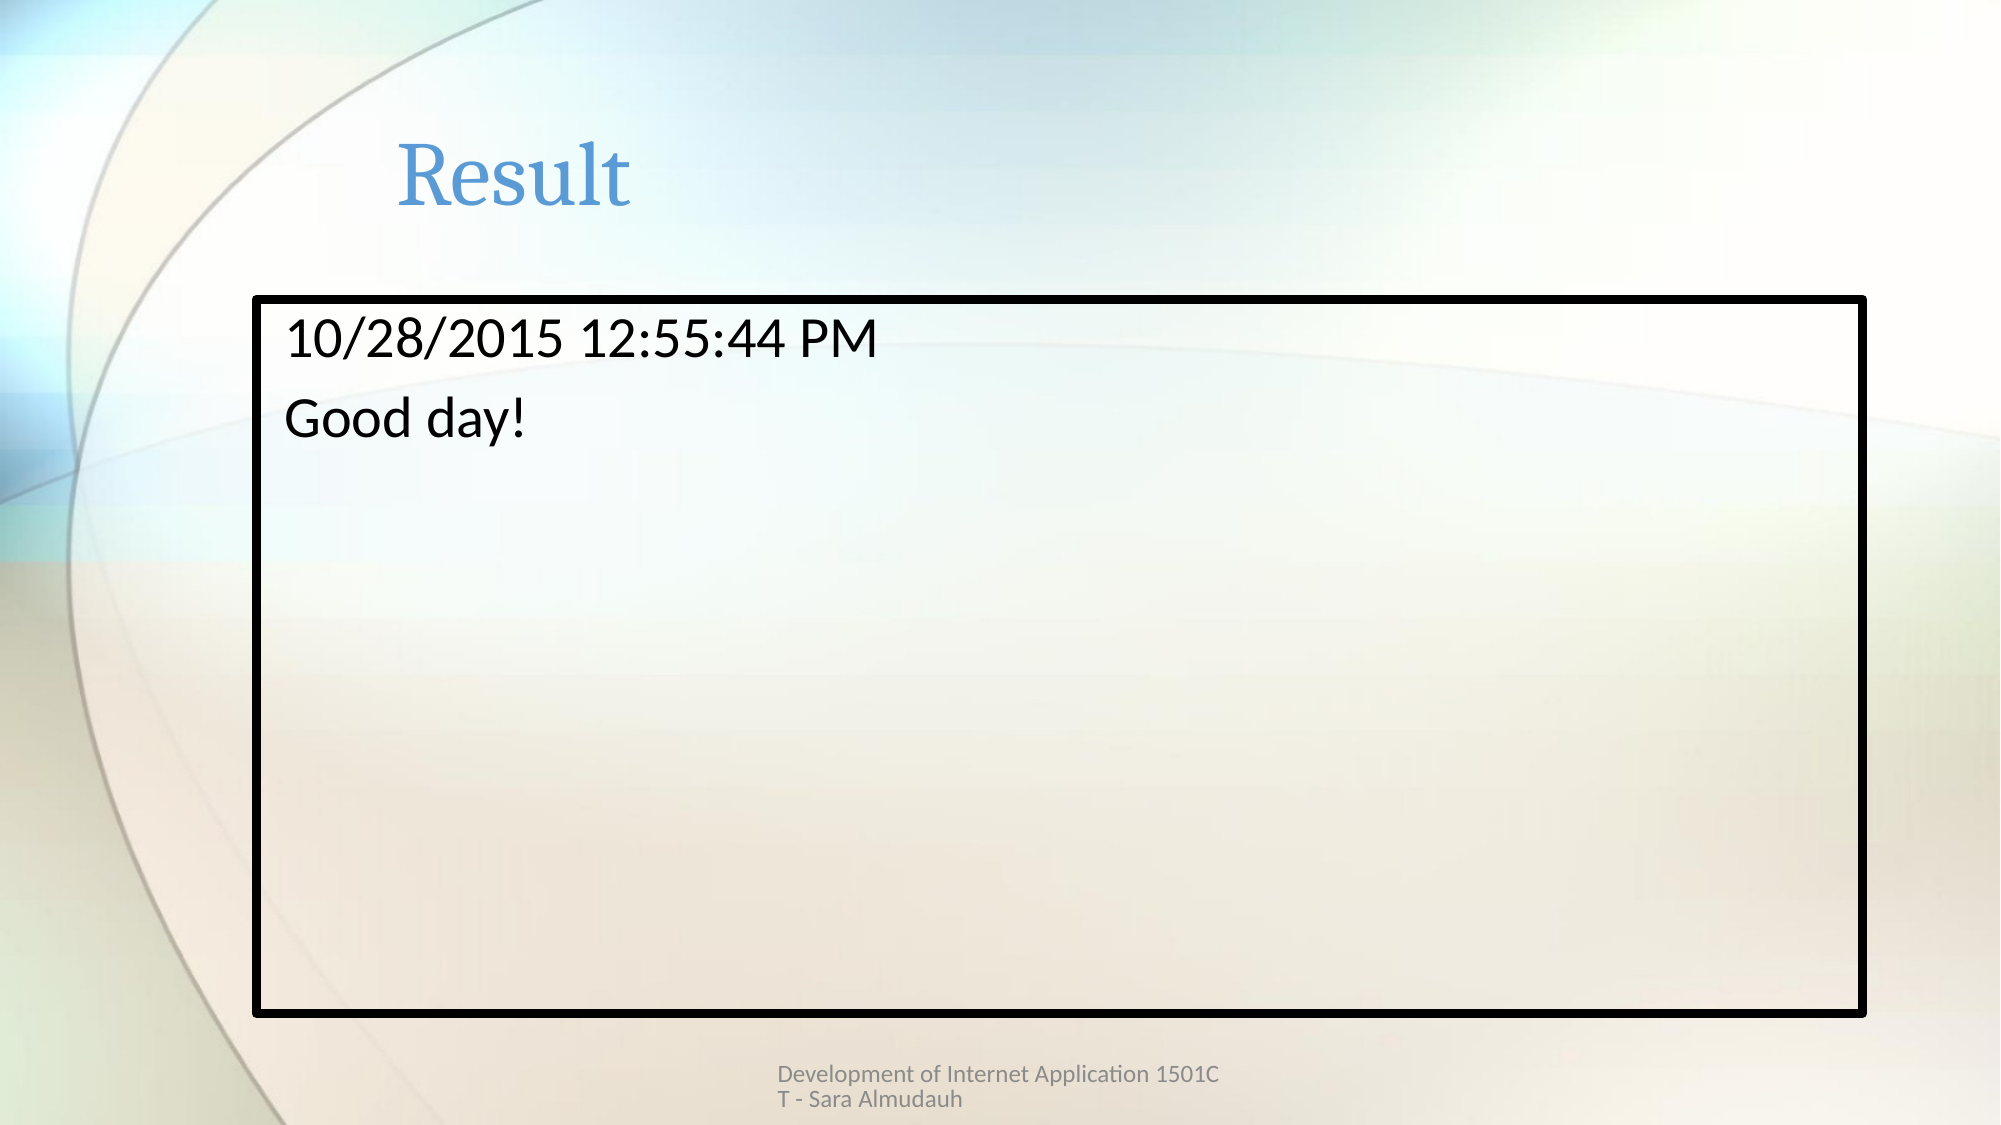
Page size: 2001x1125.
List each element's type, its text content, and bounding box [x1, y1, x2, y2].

picture [0, 0, 2001, 1125]
footer Development of Internet Application 1501CT - Sara Almudauh [762, 1042, 1238, 1103]
list 10/28/2015 12:55:44 PM Good day! [256, 299, 1863, 1014]
title Result [381, 59, 1863, 278]
